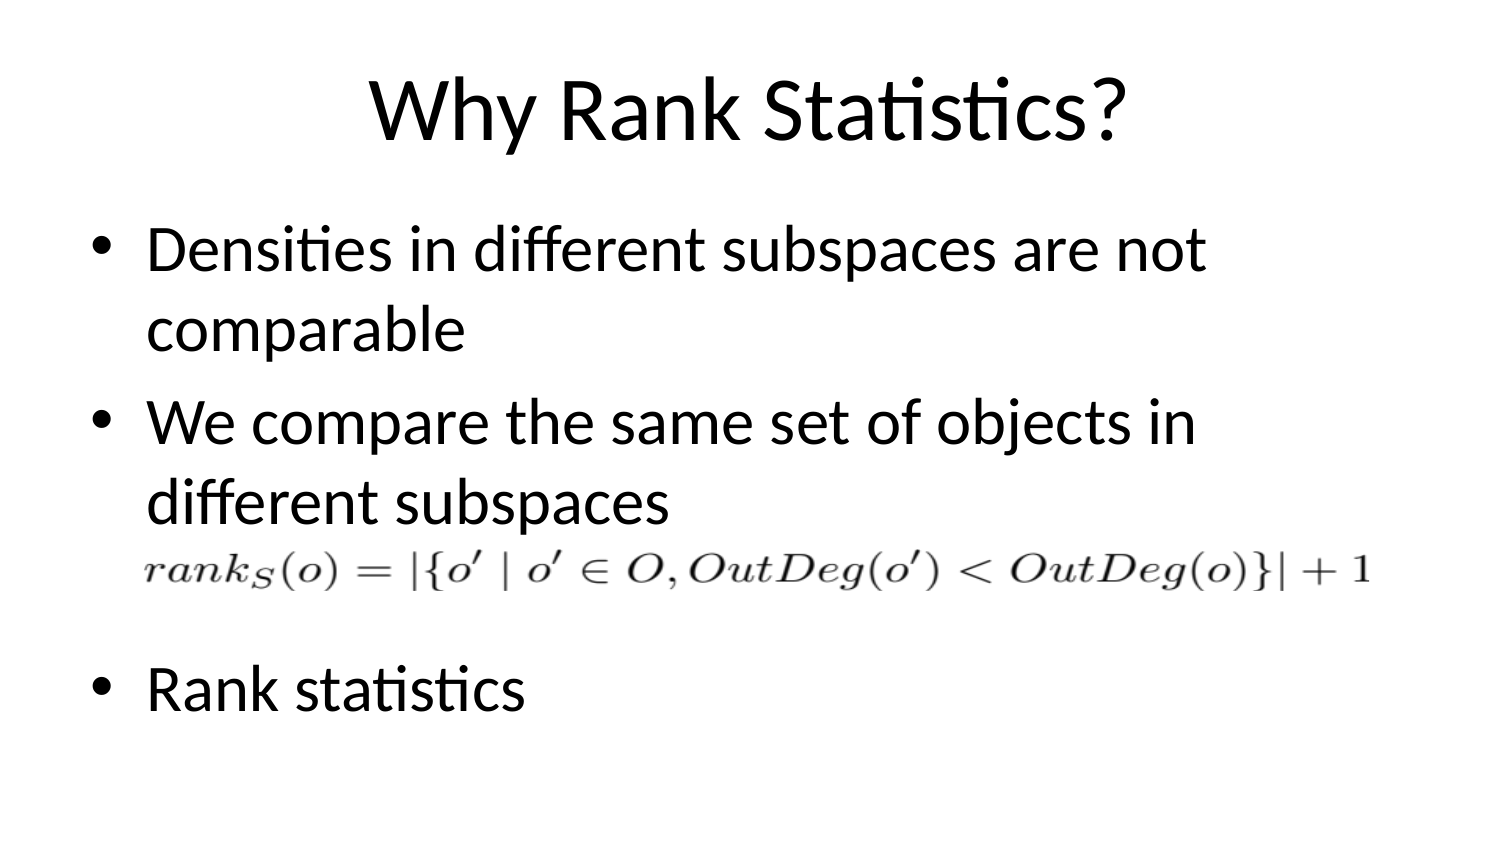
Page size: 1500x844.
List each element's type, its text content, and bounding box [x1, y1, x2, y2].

title Why Rank Statistics? [75, 33, 1425, 175]
list Densities in different subspaces are not comparable We compare the same set of objects in different subspaces Rank statistics [75, 196, 1425, 754]
picture [143, 549, 1370, 591]
